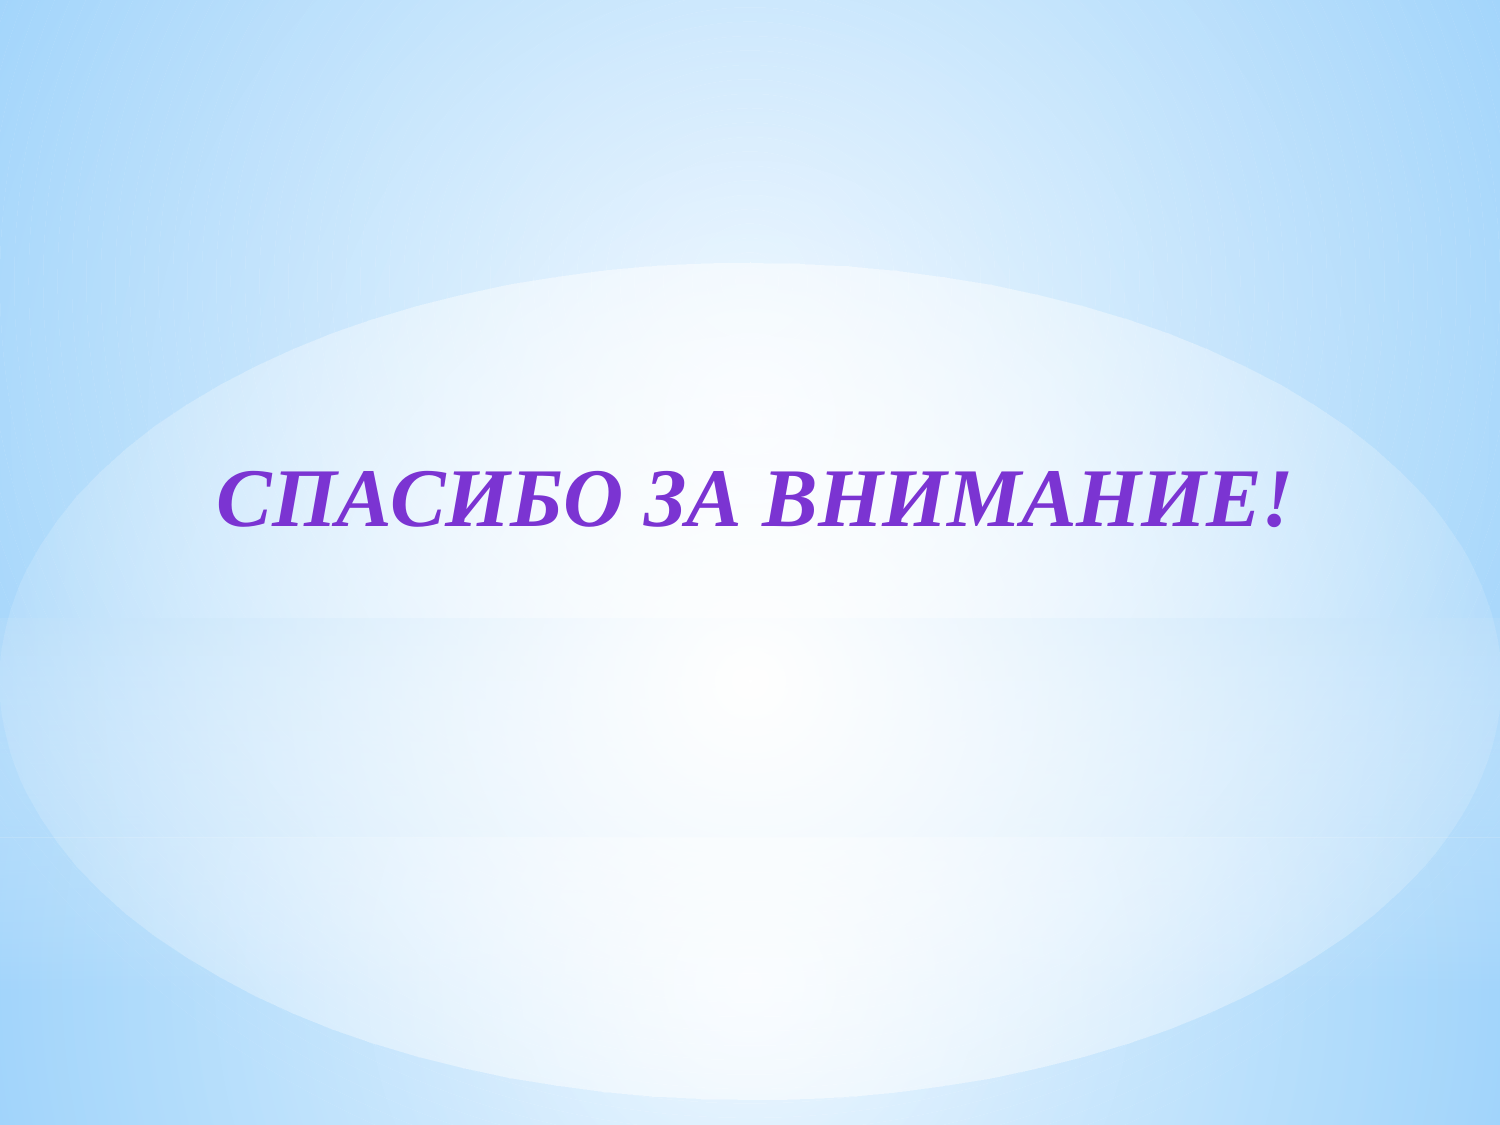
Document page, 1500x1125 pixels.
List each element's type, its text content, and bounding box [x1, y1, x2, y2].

text_box спасибо за внимание! [123, 420, 1388, 551]
